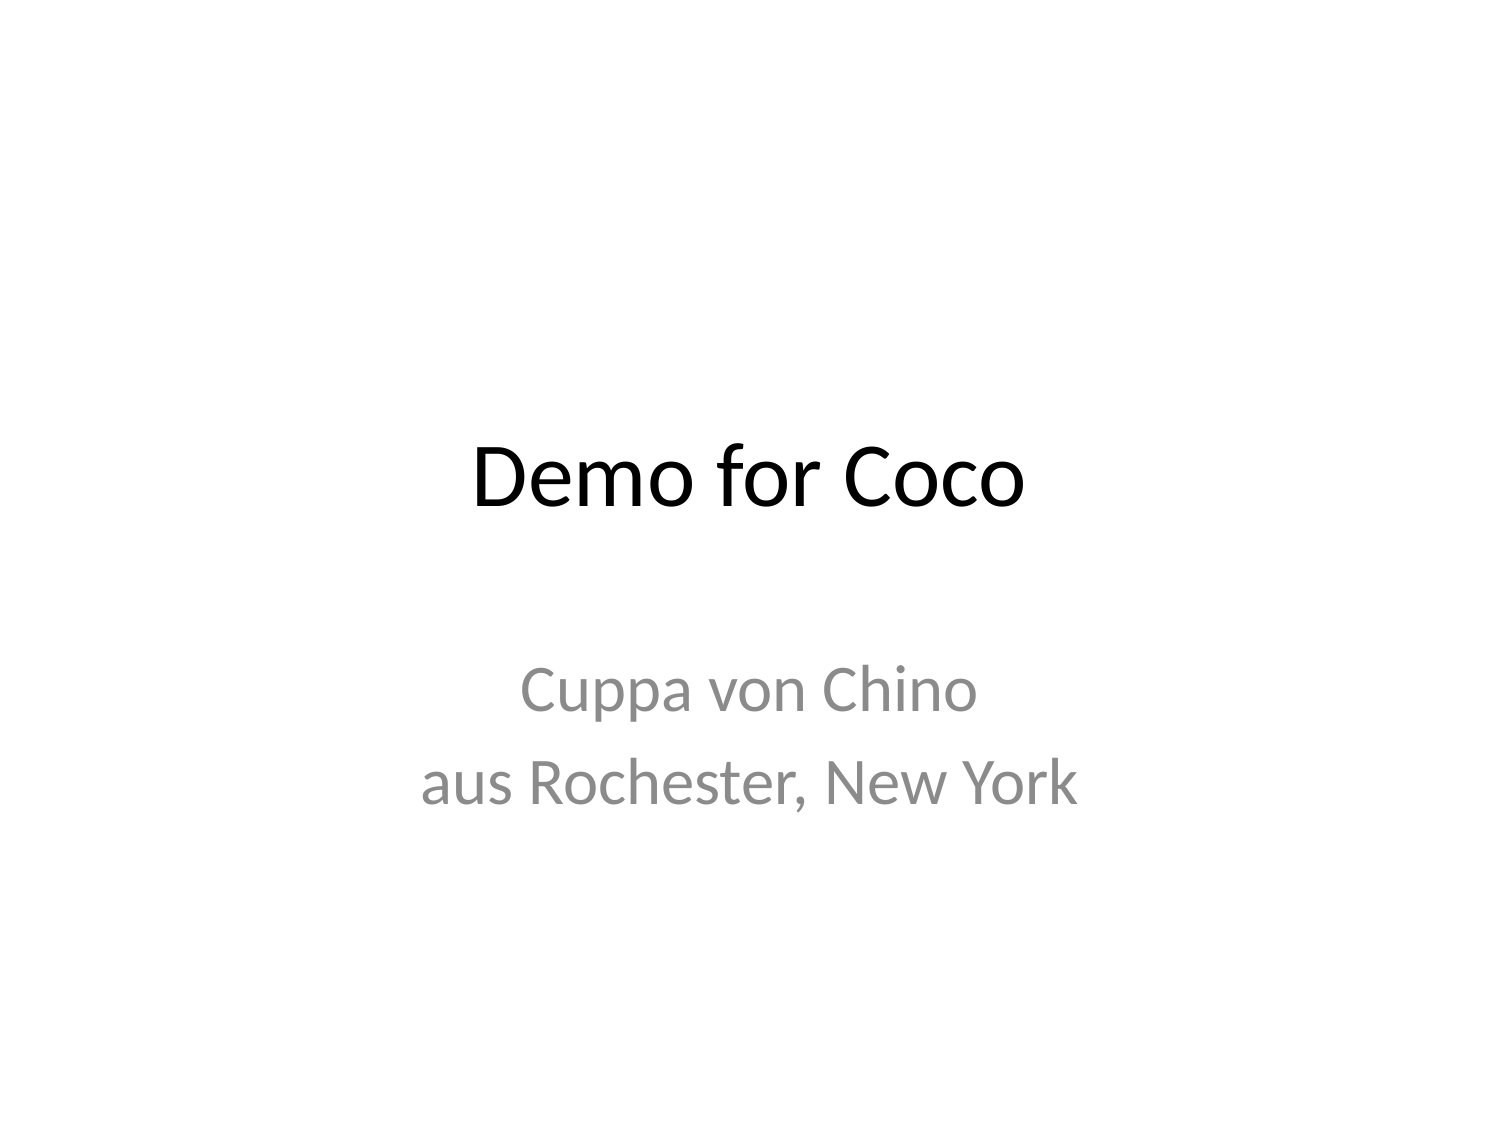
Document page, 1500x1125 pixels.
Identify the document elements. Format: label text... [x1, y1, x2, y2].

title Demo for Coco [112, 349, 1388, 591]
subtitle Cuppa von Chino aus Rochester, New York [225, 637, 1275, 925]
